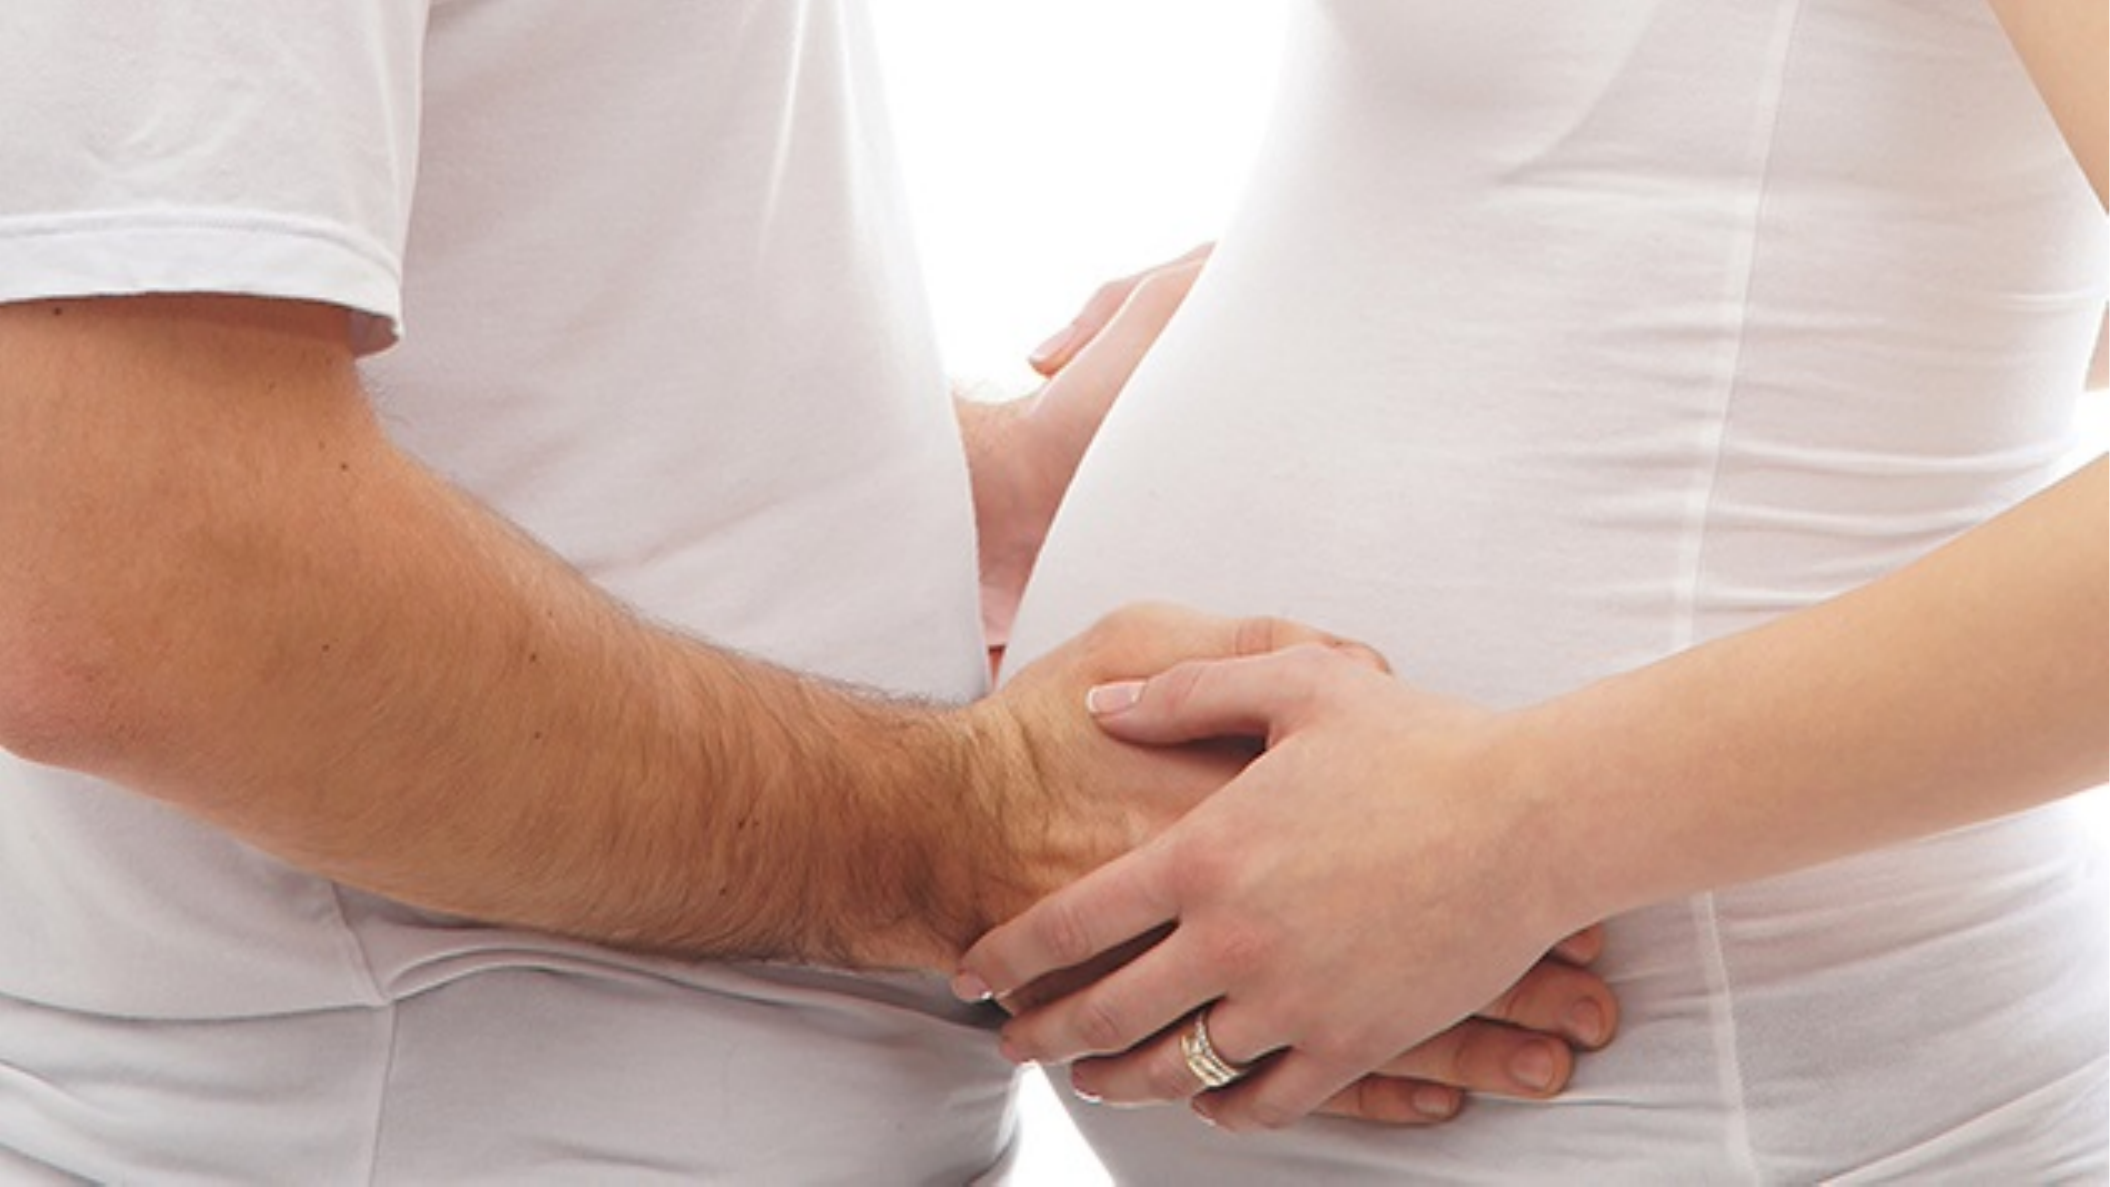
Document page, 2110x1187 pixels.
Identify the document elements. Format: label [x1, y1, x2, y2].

text_box [0, 0, 2110, 1187]
